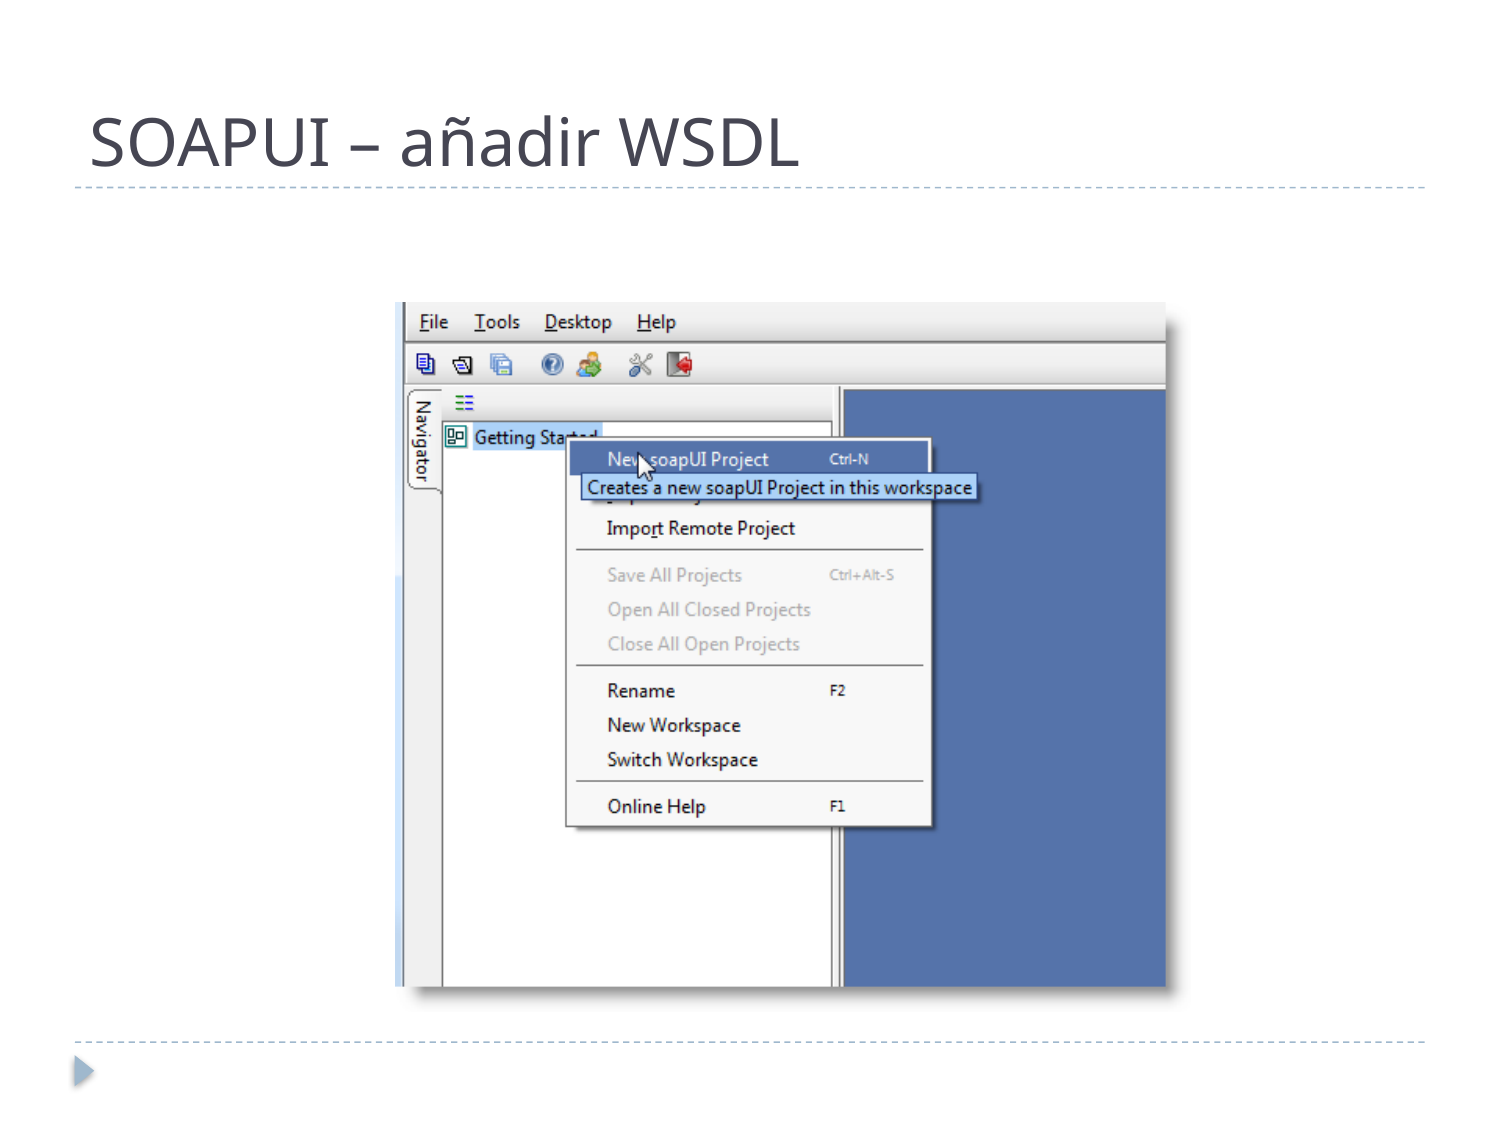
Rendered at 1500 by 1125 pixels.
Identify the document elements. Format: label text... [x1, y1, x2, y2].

picture [395, 302, 1192, 1013]
title SOAPUI – añadir WSDL [75, 24, 1425, 188]
